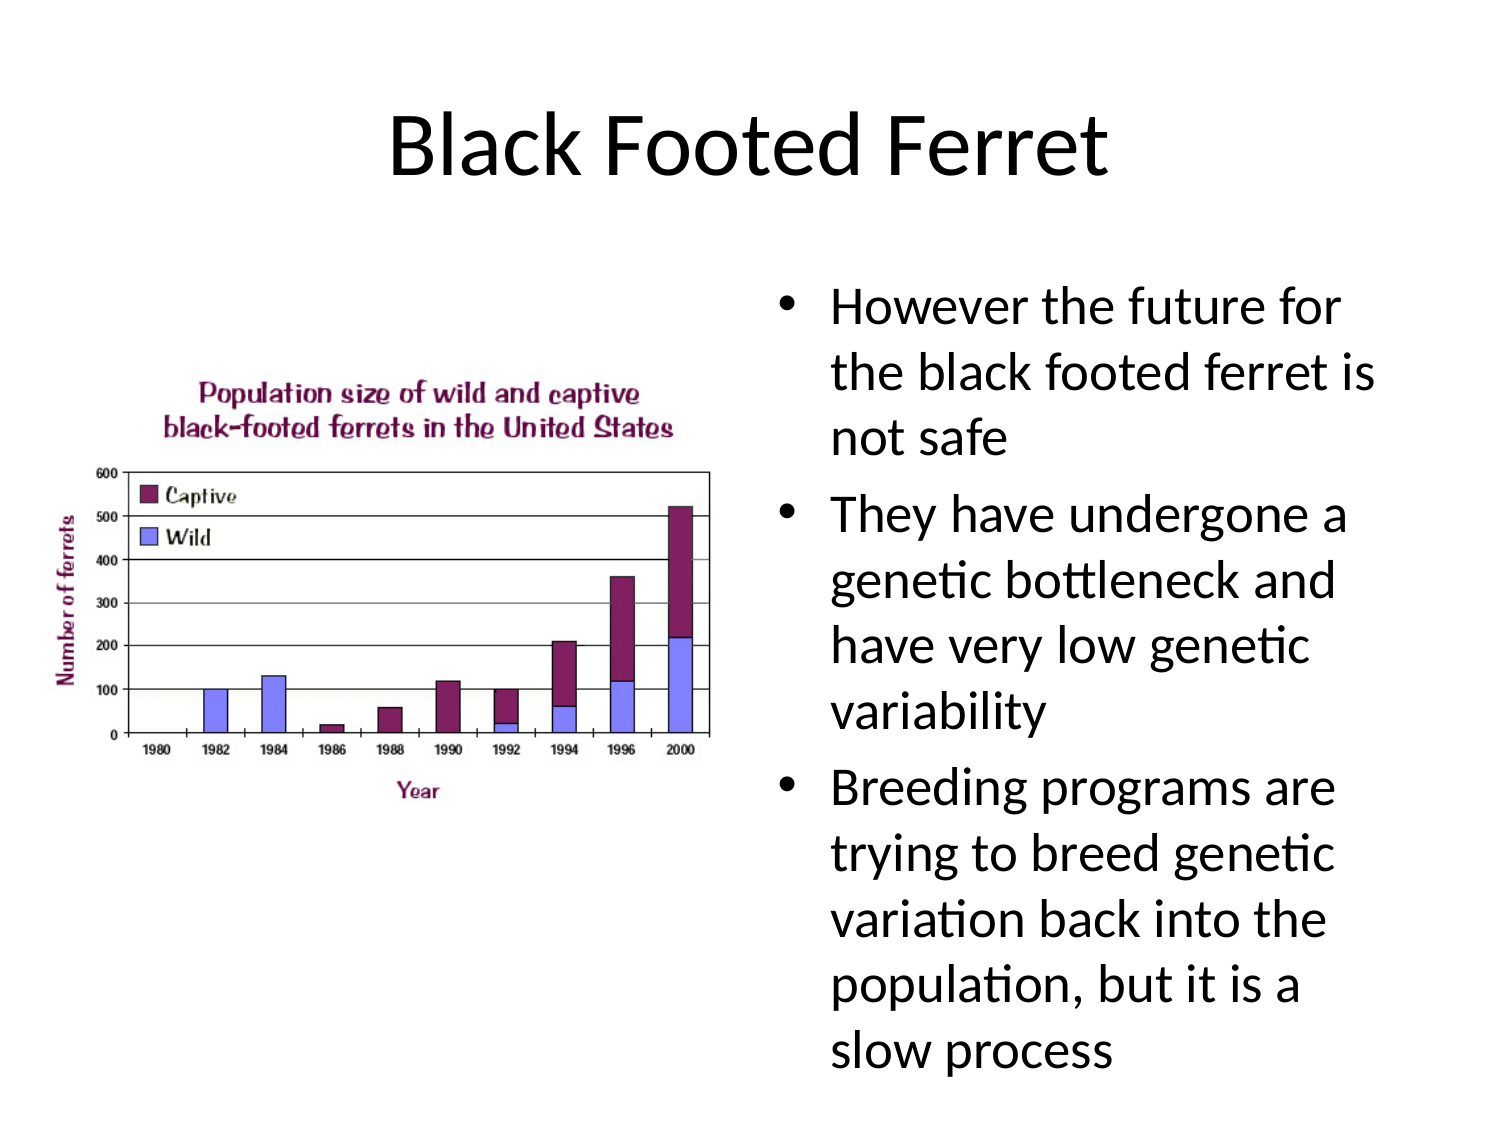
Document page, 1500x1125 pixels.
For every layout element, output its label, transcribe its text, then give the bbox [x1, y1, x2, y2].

title Black Footed Ferret [75, 45, 1425, 233]
list However the future for the black footed ferret is not safe They have undergone a genetic bottleneck and have very low genetic variability Breeding programs are trying to breed genetic variation back into the population, but it is a slow process [762, 262, 1425, 1088]
picture [37, 362, 751, 838]
